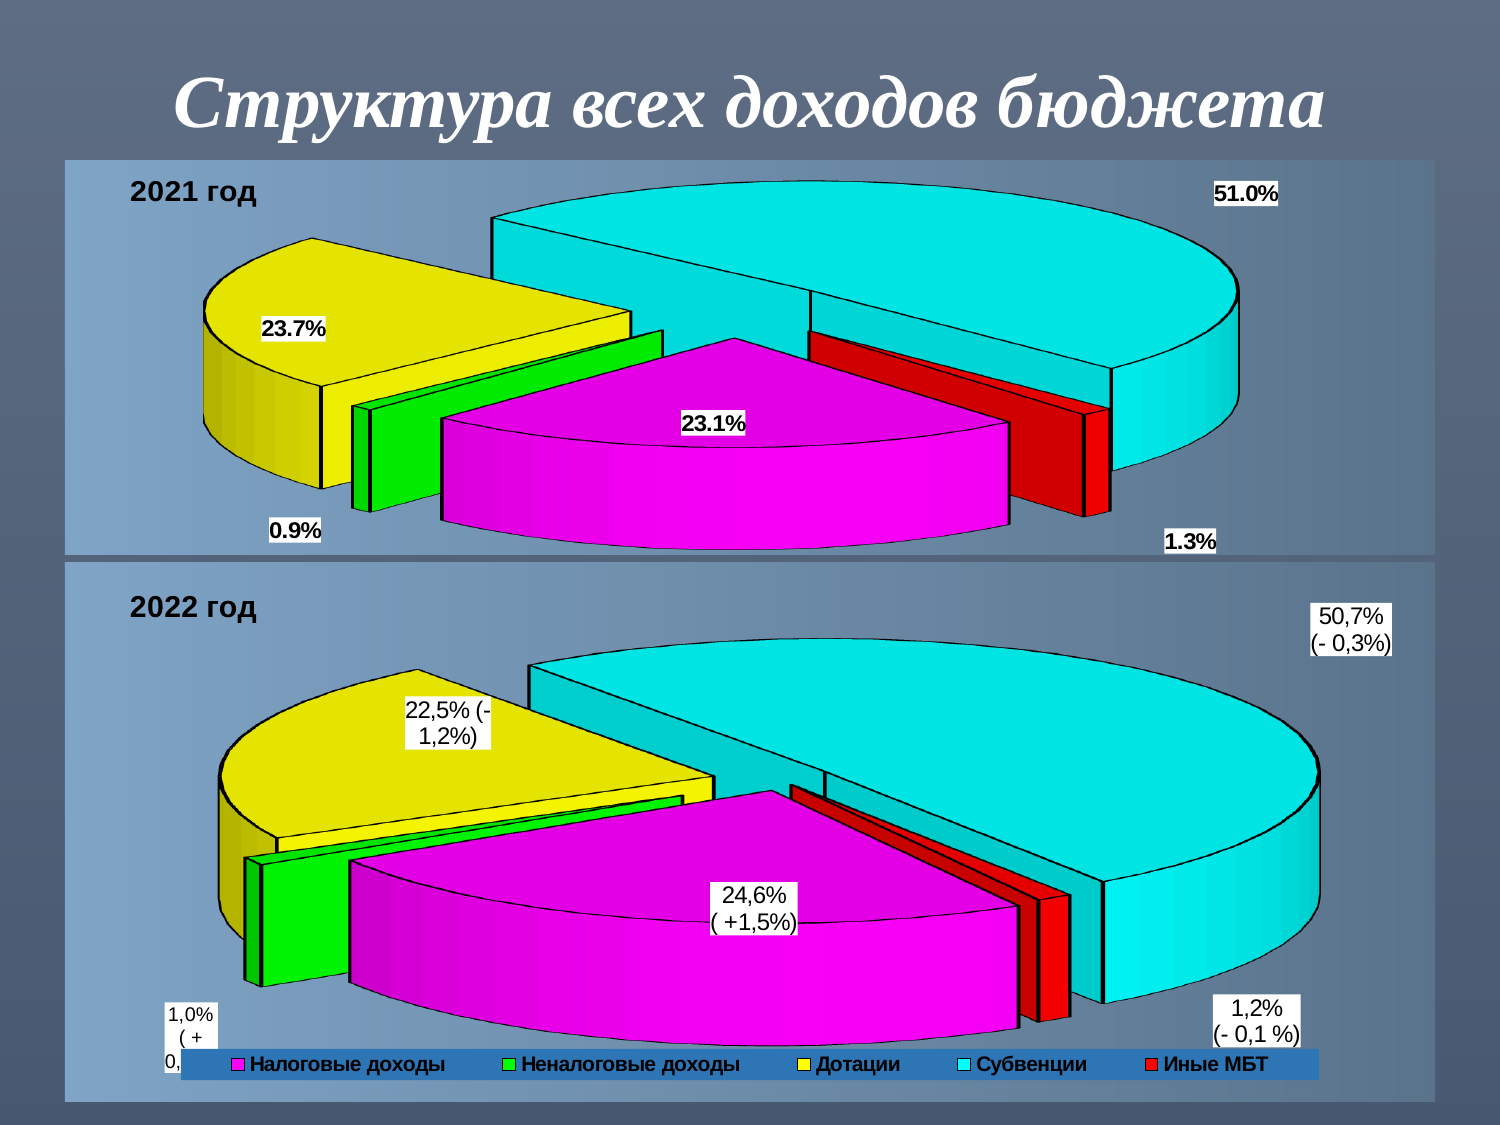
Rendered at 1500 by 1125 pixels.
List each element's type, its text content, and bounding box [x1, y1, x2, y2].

title Структура всех доходов бюджета [75, 45, 1425, 160]
chart [64, 160, 1436, 1102]
